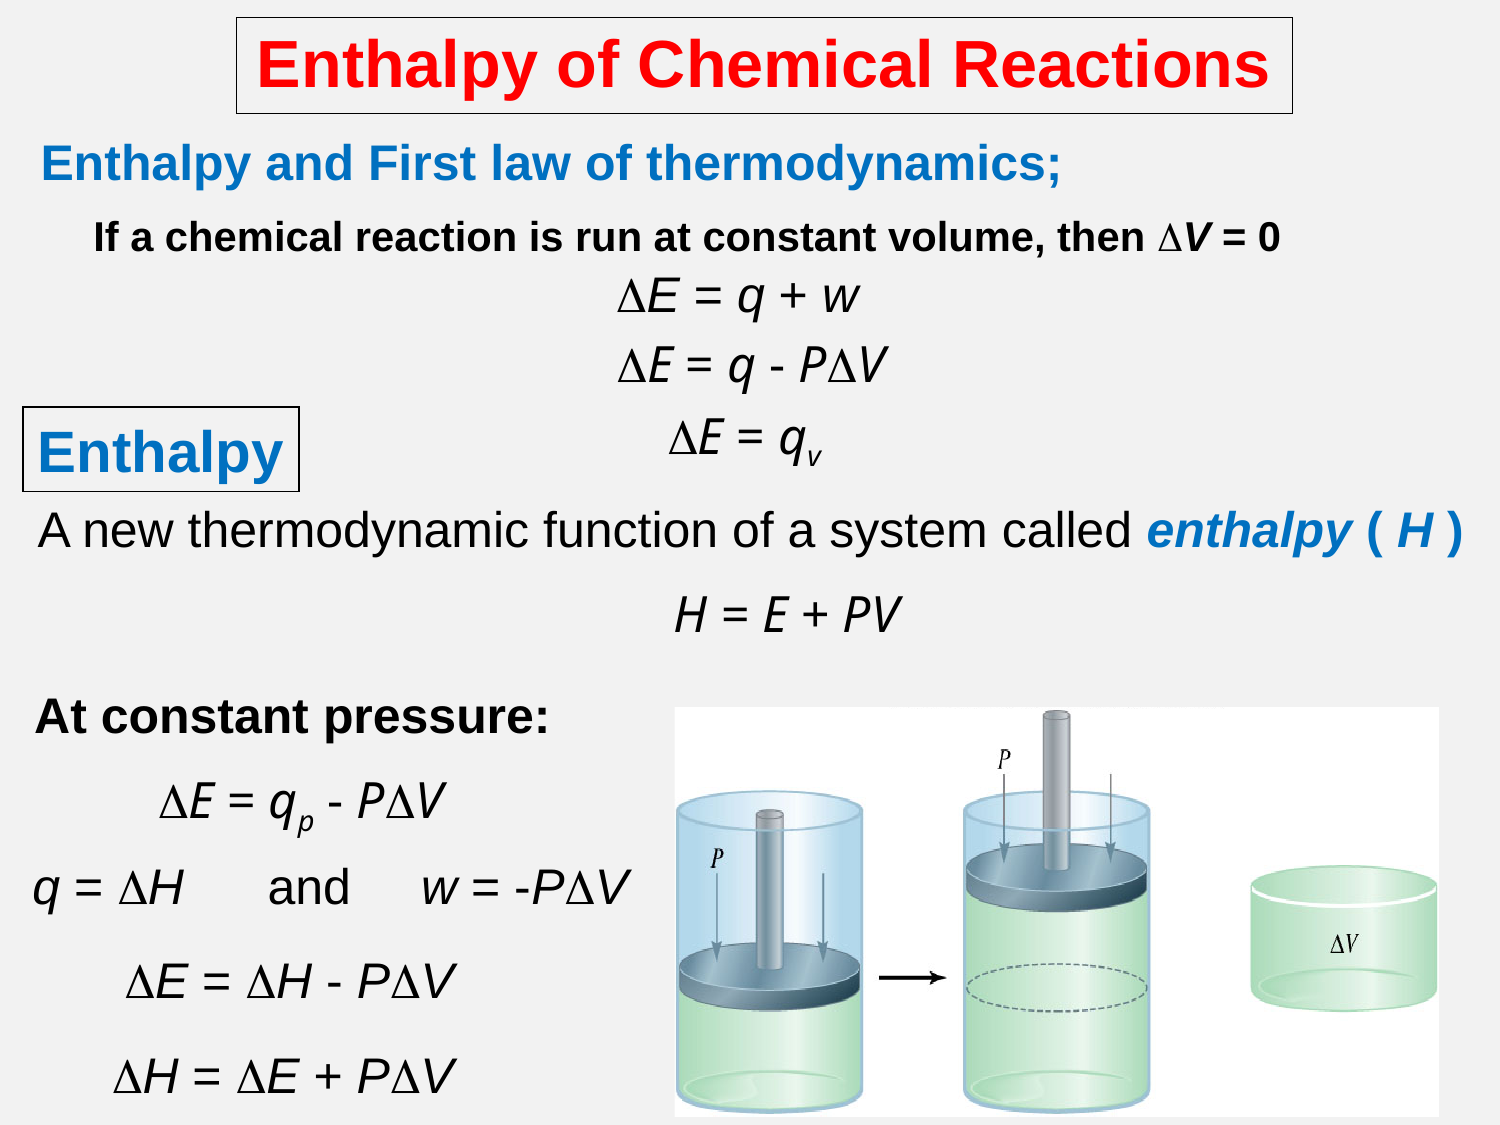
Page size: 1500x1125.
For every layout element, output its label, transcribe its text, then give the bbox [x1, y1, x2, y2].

text_box DH = DE + PDV [97, 1036, 483, 1112]
text_box A new thermodynamic function of a system called enthalpy ( H ) [22, 490, 1485, 565]
text_box DE = qv [652, 396, 849, 480]
text_box Enthalpy and First law of thermodynamics; [25, 123, 1079, 198]
text_box If a chemical reaction is run at constant volume, then DV = 0 [78, 202, 1363, 268]
text_box DE = qp - PDV [143, 761, 458, 845]
text_box H = E + PV [659, 574, 914, 650]
text_box DE = q + w [601, 255, 873, 331]
title Enthalpy of Chemical Reactions [236, 17, 1293, 114]
text_box DE = DH - PDV [109, 941, 483, 1017]
text_box q = DH and w = -PDV [17, 847, 644, 922]
text_box At constant pressure: [19, 675, 660, 751]
picture [674, 707, 1440, 1117]
text_box DE = q - PDV [601, 324, 900, 400]
text_box Enthalpy [23, 407, 299, 490]
